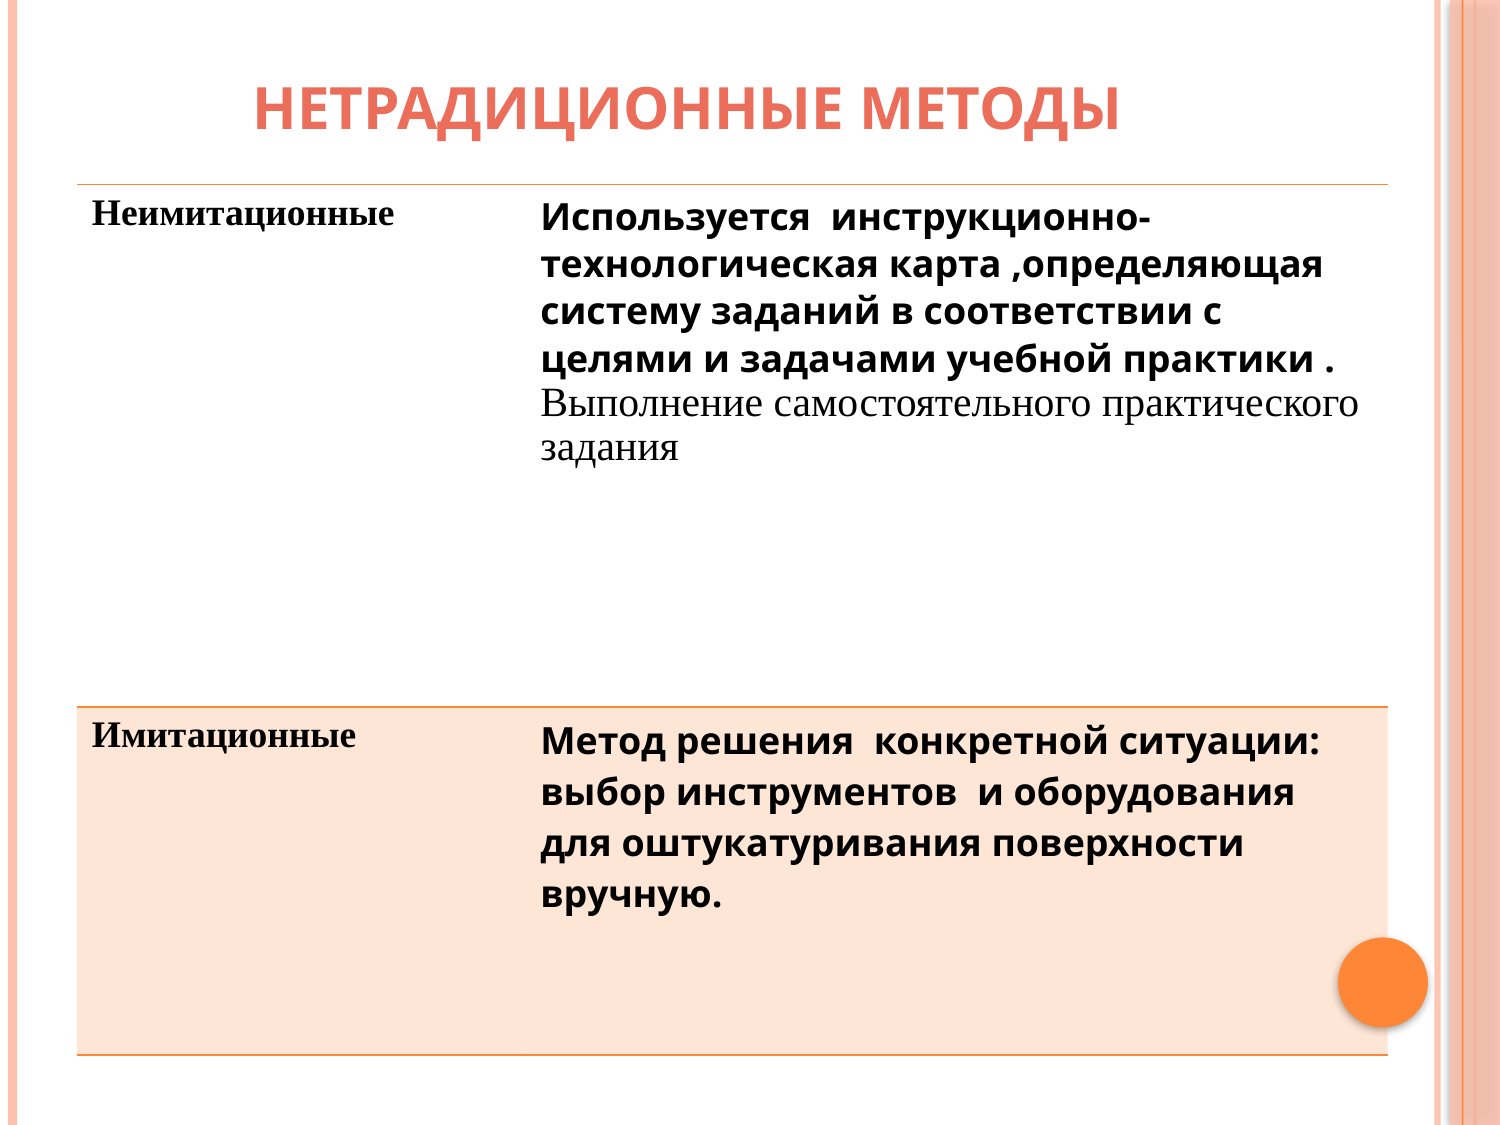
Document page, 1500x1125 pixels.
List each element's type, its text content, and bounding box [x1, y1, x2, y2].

title Нетрадиционные методы [75, 45, 1300, 149]
table_cell Имитационные [77, 708, 525, 1054]
table_header Используется инструкционно- технологическая карта ,определяющая систему заданий в соответствии с целями и задачами учебной практики . Выполнение самостоятельного практического задания [525, 185, 1388, 706]
table_header Неимитационные [77, 185, 525, 706]
table_cell Метод решения конкретной ситуации: выбор инструментов и оборудования для оштукатуривания поверхности вручную. [525, 708, 1388, 1054]
